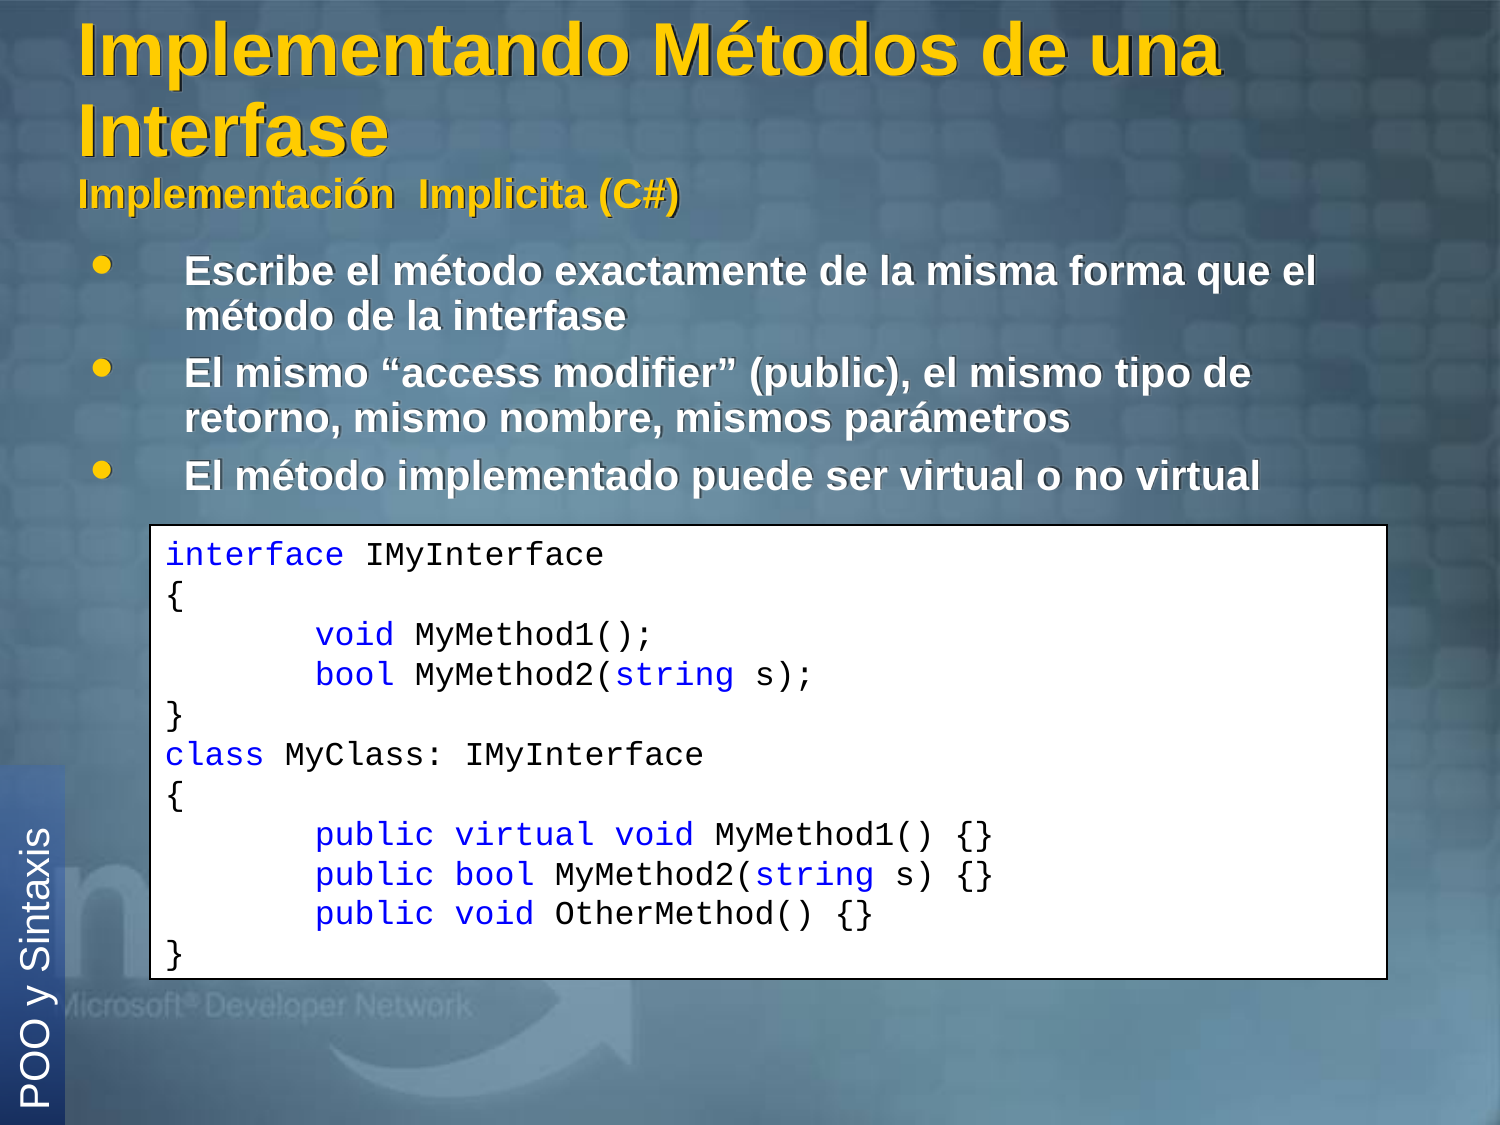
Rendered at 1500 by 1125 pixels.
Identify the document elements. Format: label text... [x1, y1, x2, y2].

picture [0, 0, 1500, 1125]
text_box interface IMyInterface { void MyMethod1(); bool MyMethod2(string s); } class MyClass: IMyInterface { public virtual void MyMethod1() {} public bool MyMethod2(string s) {} public void OtherMethod() {} } [150, 524, 1388, 979]
title Implementando Métodos de una Interfase Implementación Implicita (C#) [62, 138, 1500, 225]
text_box POO y Sintaxis [0, 765, 65, 1125]
list Escribe el método exactamente de la misma forma que el método de la interfase El mismo “access modifier” (public), el mismo tipo de retorno, mismo nombre, mismos parámetros El método implementado puede ser virtual o no virtual [75, 241, 1425, 513]
